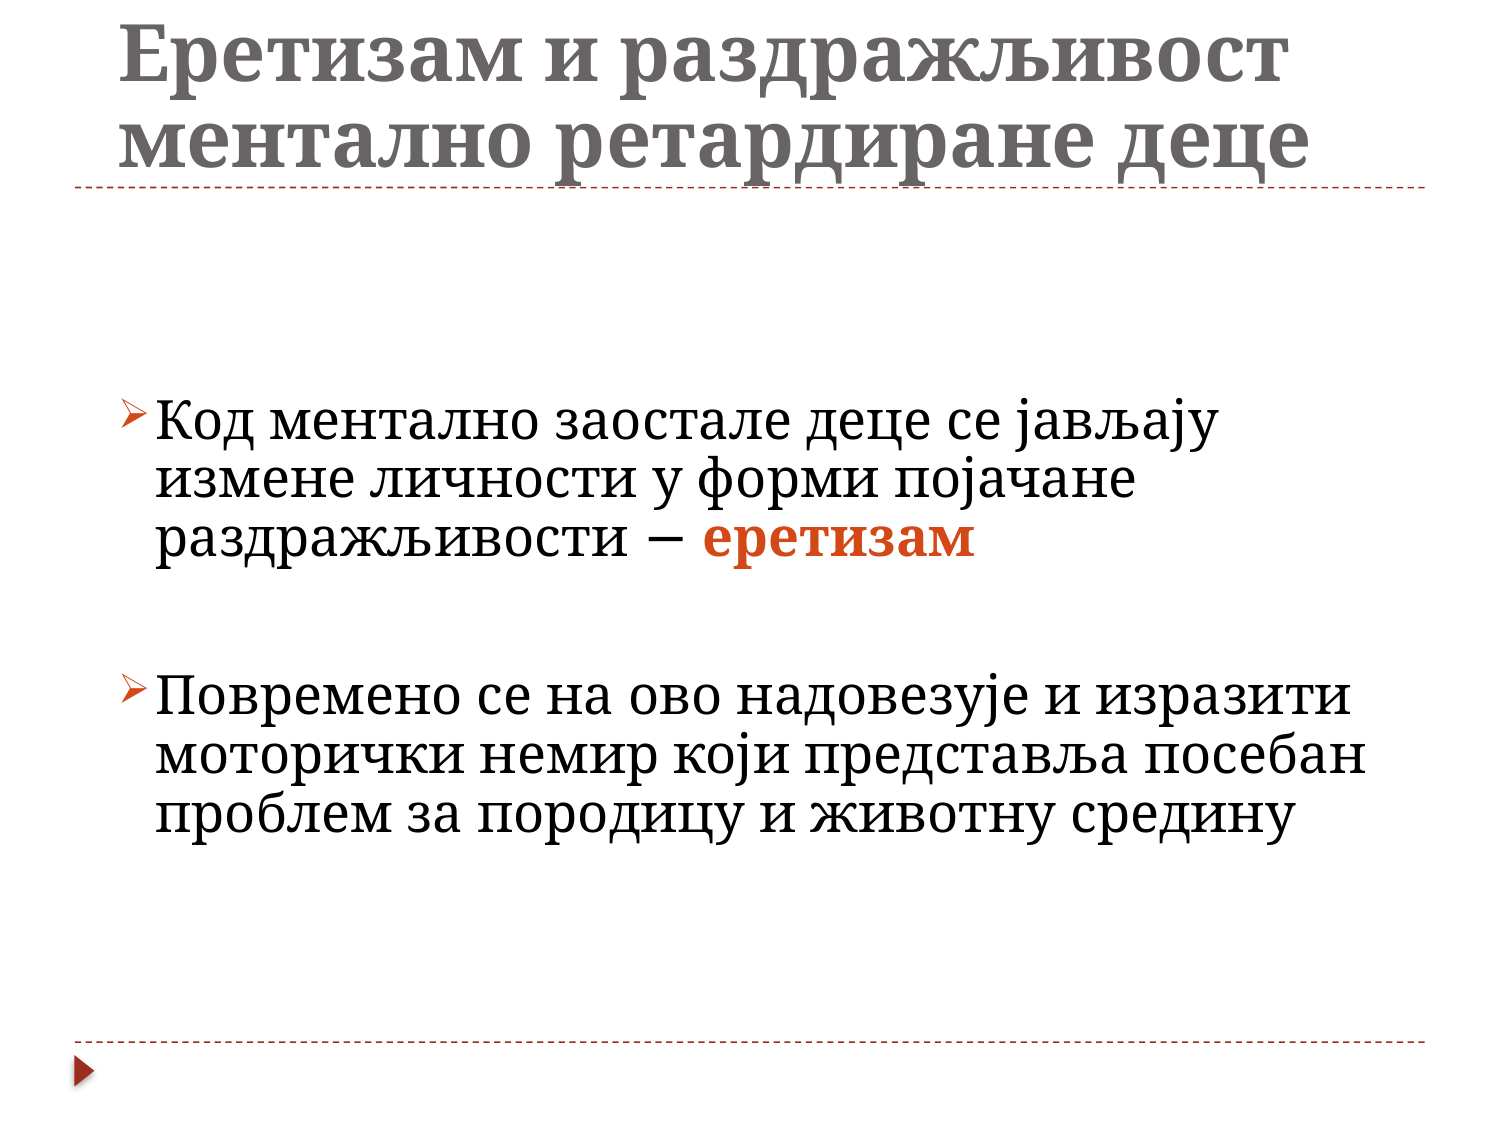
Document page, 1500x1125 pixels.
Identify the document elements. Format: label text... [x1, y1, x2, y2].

list Код ментално заостале деце се јављају измене личности у форми појачане раздражљивости − еретизам Повремено се на ово надовезује и изразити моторички немир који представља посебан проблем за породицу и животну средину [102, 299, 1398, 1014]
title Еретизам и раздражљивост ментално ретардиране деце [102, 59, 1398, 138]
